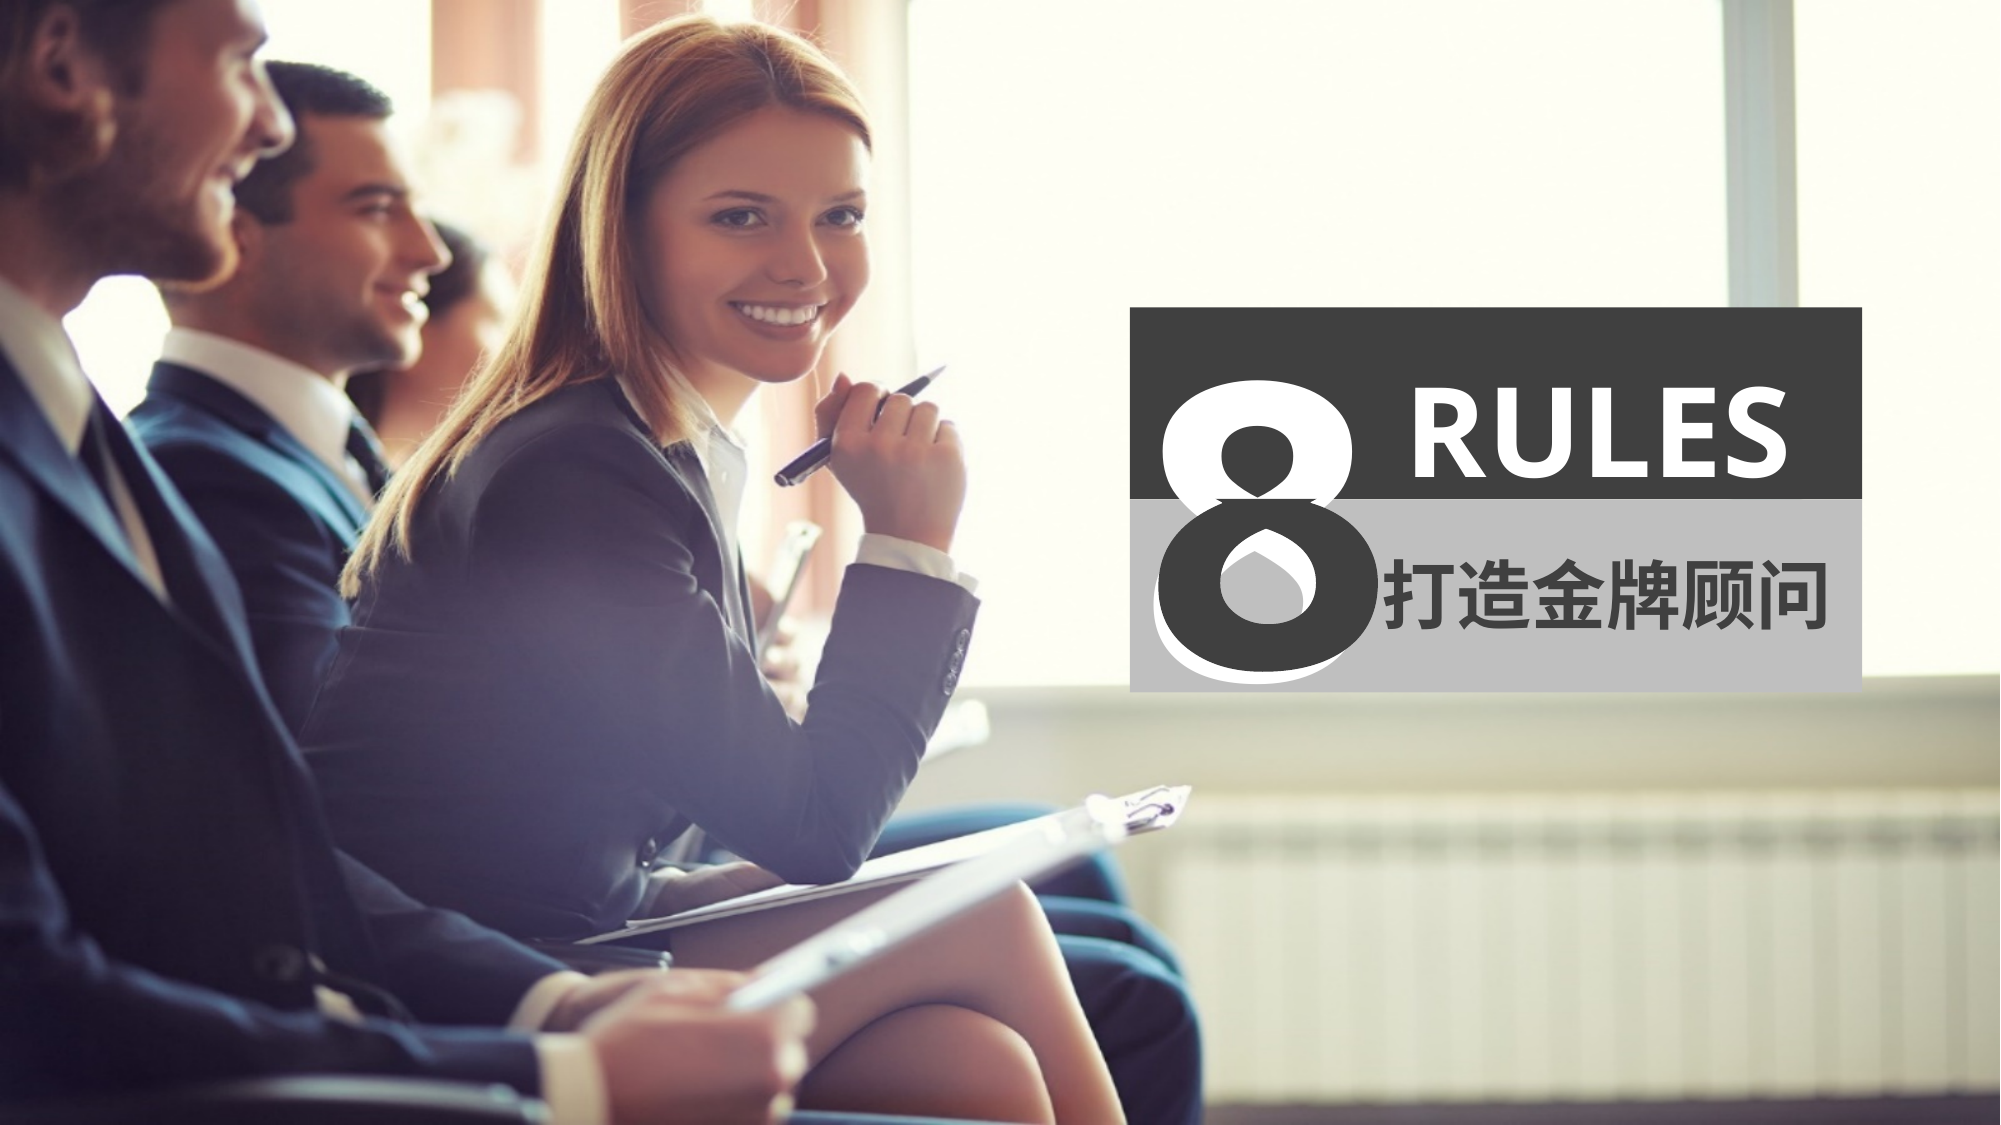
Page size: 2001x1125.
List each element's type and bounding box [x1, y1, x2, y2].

picture [0, 0, 2000, 1125]
text_box [1124, 258, 1379, 777]
